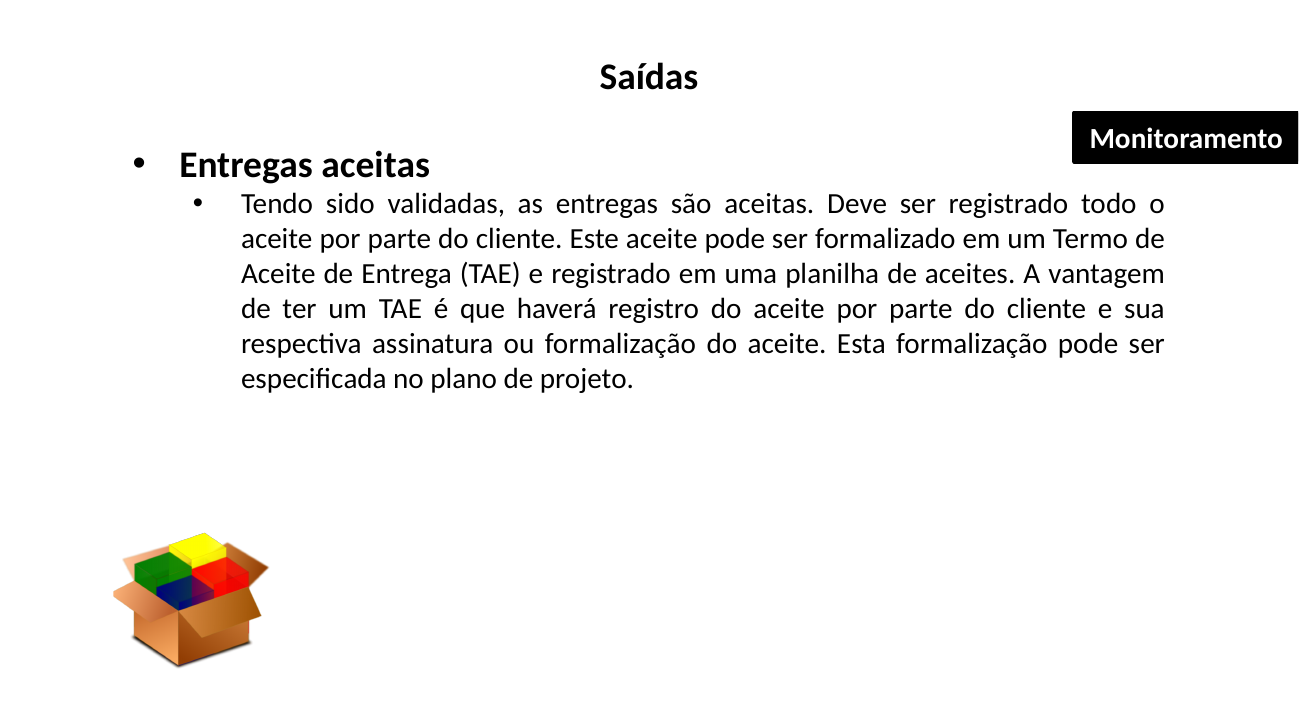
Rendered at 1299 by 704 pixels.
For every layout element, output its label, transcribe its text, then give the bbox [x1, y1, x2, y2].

text_box Monitoramento [1074, 112, 1299, 162]
text_box Entregas aceitas Tendo sido validadas, as entregas são aceitas. Deve ser registrado todo o aceite por parte do cliente. Este aceite pode ser formalizado em um Termo de Aceite de Entrega (TAE) e registrado em uma planilha de aceites. A vantagem de ter um TAE é que haverá registro do aceite por parte do cliente e sua respectiva assinatura ou formalização do aceite. Esta formalização pode ser especificada no plano de projeto. [117, 132, 1181, 405]
picture [112, 520, 273, 672]
text_box Saídas [0, 44, 1299, 106]
